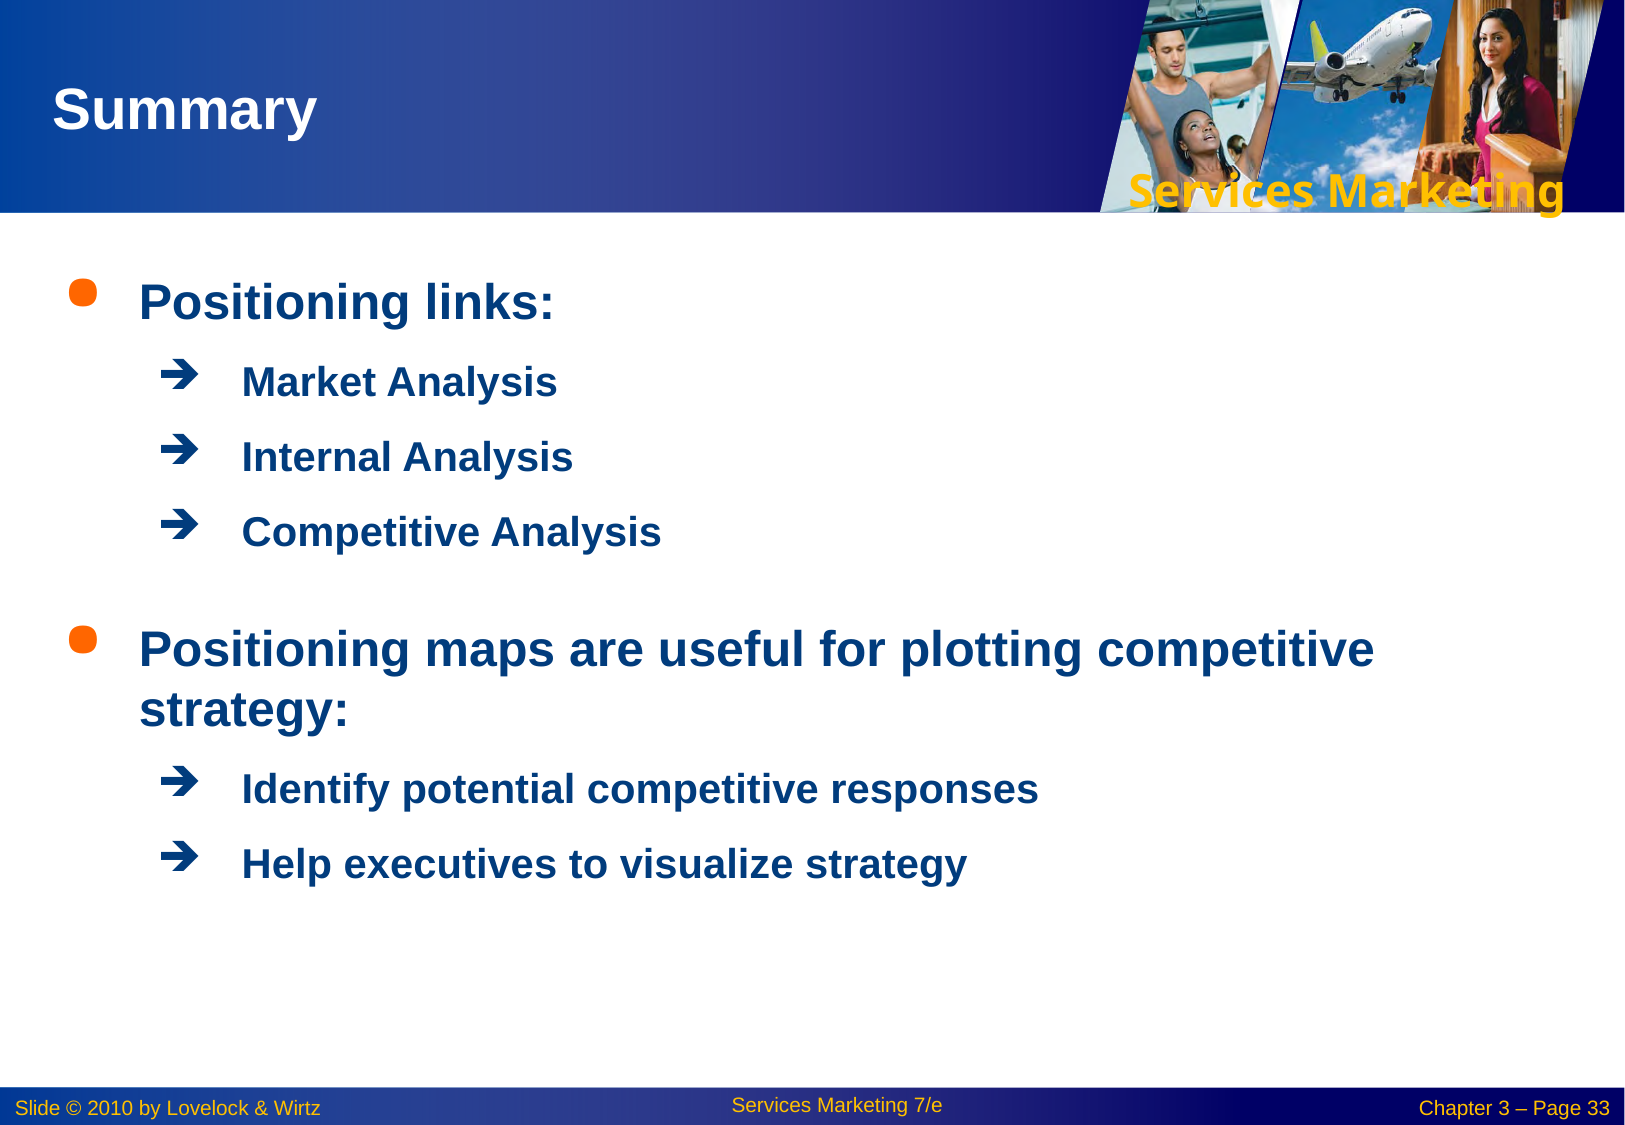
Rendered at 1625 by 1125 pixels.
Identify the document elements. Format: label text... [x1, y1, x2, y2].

picture [1162, 186, 1172, 192]
list Positioning links: Market Analysis Internal Analysis Competitive Analysis Positioning maps are useful for plotting competitive strategy: Identify potential competitive responses Help executives to visualize strategy [49, 261, 1588, 1051]
picture [1546, 187, 1556, 202]
title Summary [36, 37, 1088, 176]
picture [1100, 0, 1604, 213]
